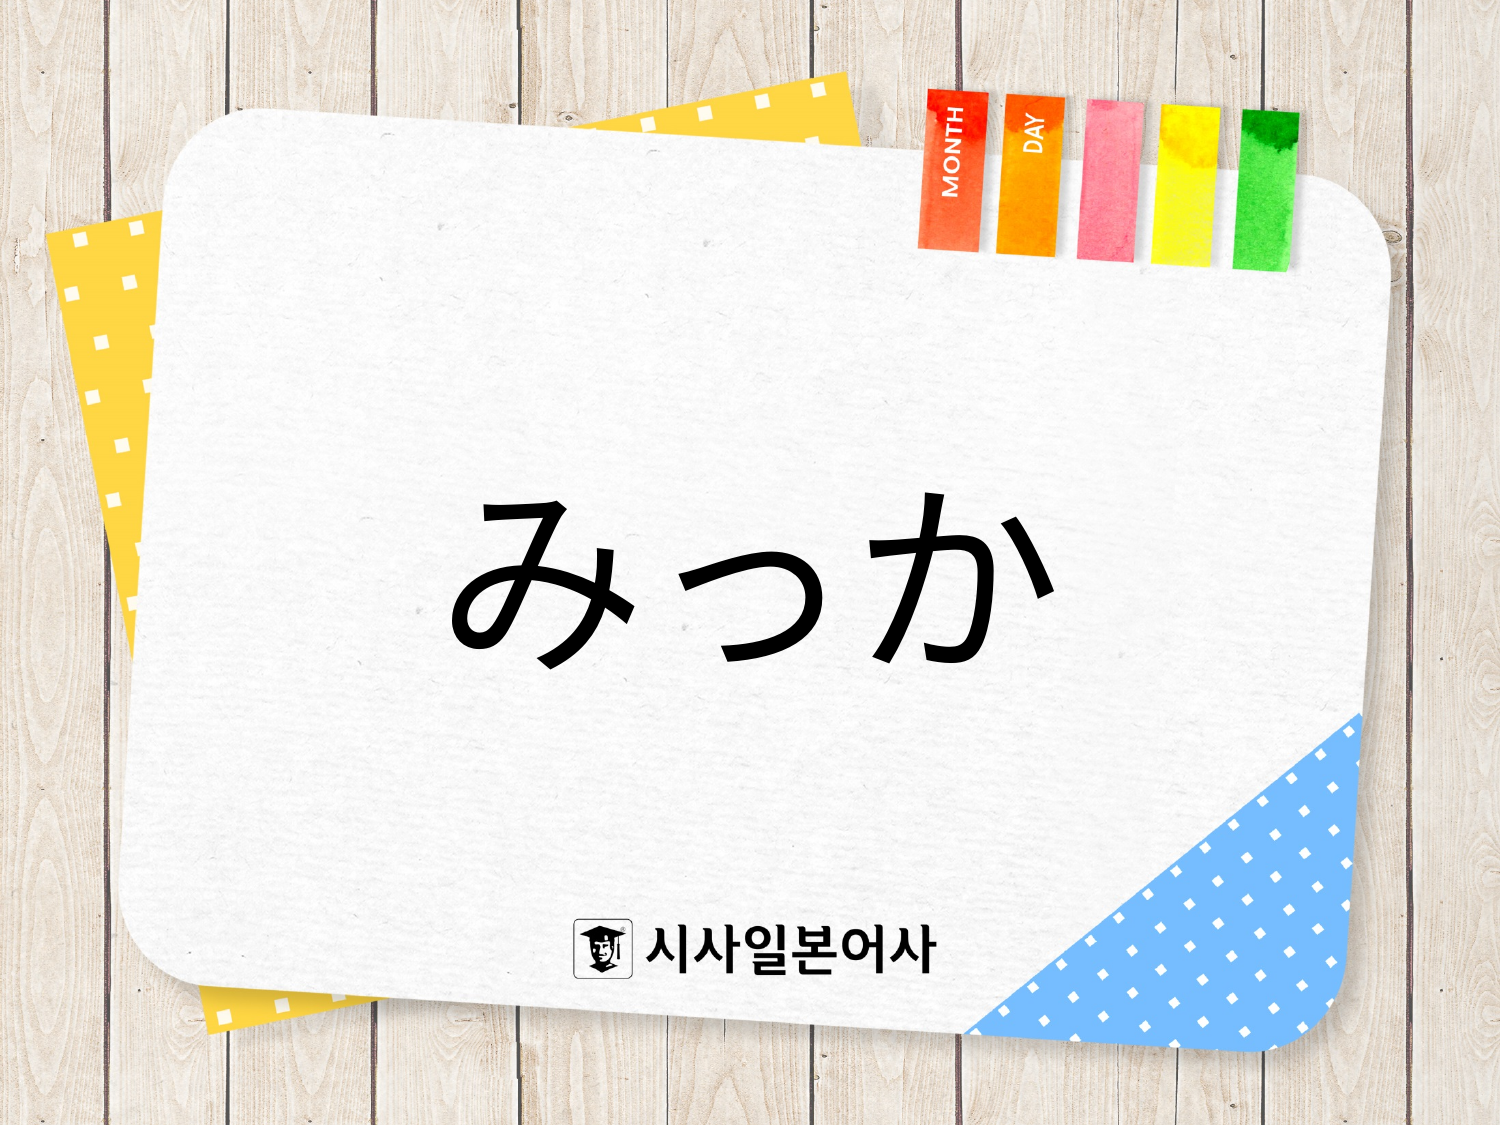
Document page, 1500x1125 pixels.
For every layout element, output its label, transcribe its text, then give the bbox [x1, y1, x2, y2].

picture [0, 0, 1500, 1125]
title みっか [75, 338, 1425, 811]
